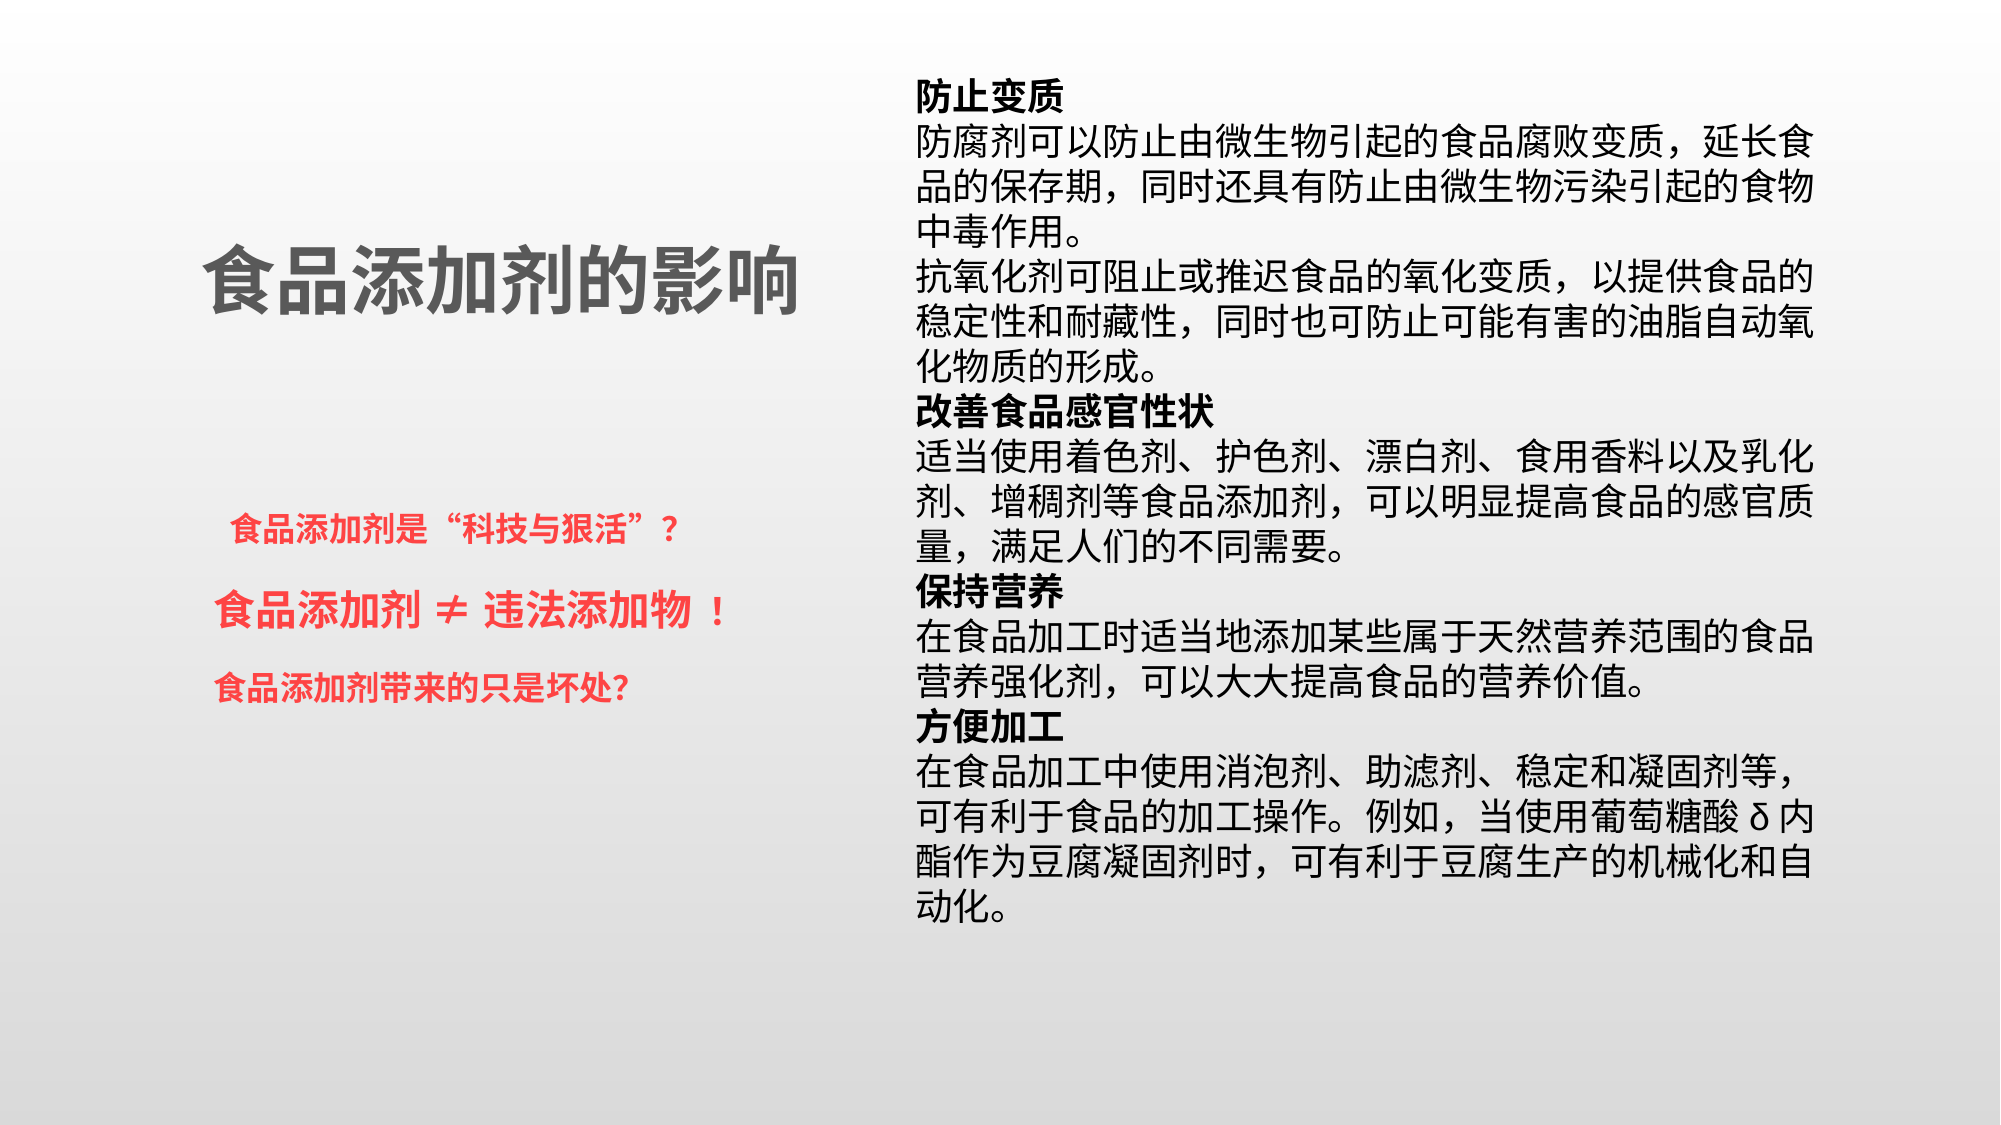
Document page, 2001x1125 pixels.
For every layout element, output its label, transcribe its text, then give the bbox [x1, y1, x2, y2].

text_box 食品添加剂是“科技与狠活”？ 食品添加剂 ≠ 违法添加物 ！ 食品添加剂带来的只是坏处？ [199, 489, 763, 1012]
text_box 食品添加剂的影响 [100, 84, 900, 331]
text_box 防止变质 防腐剂可以防止由微生物引起的食品腐败变质，延长食品的保存期，同时还具有防止由微生物污染引起的食物中毒作用。 抗氧化剂可阻止或推迟食品的氧化变质，以提供食品的稳定性和耐藏性，同时也可防止可能有害的油脂自动氧化物质的形成。 改善食品感官性状 适当使用着色剂、护色剂、漂白剂、食用香料以及乳化剂、增稠剂等食品添加剂，可以明显提高食品的感官质量，满足人们的不同需要。 保持营养 在食品加工时适当地添加某些属于天然营养范围的食品营养强化剂，可以大大提高食品的营养价值。 方便加工 在食品加工中使用消泡剂、助滤剂、稳定和凝固剂等，可有利于食品的加工操作。例如，当使用葡萄糖酸δ内酯作为豆腐凝固剂时，可有利于豆腐生产的机械化和自动化。 [900, 65, 1841, 1026]
